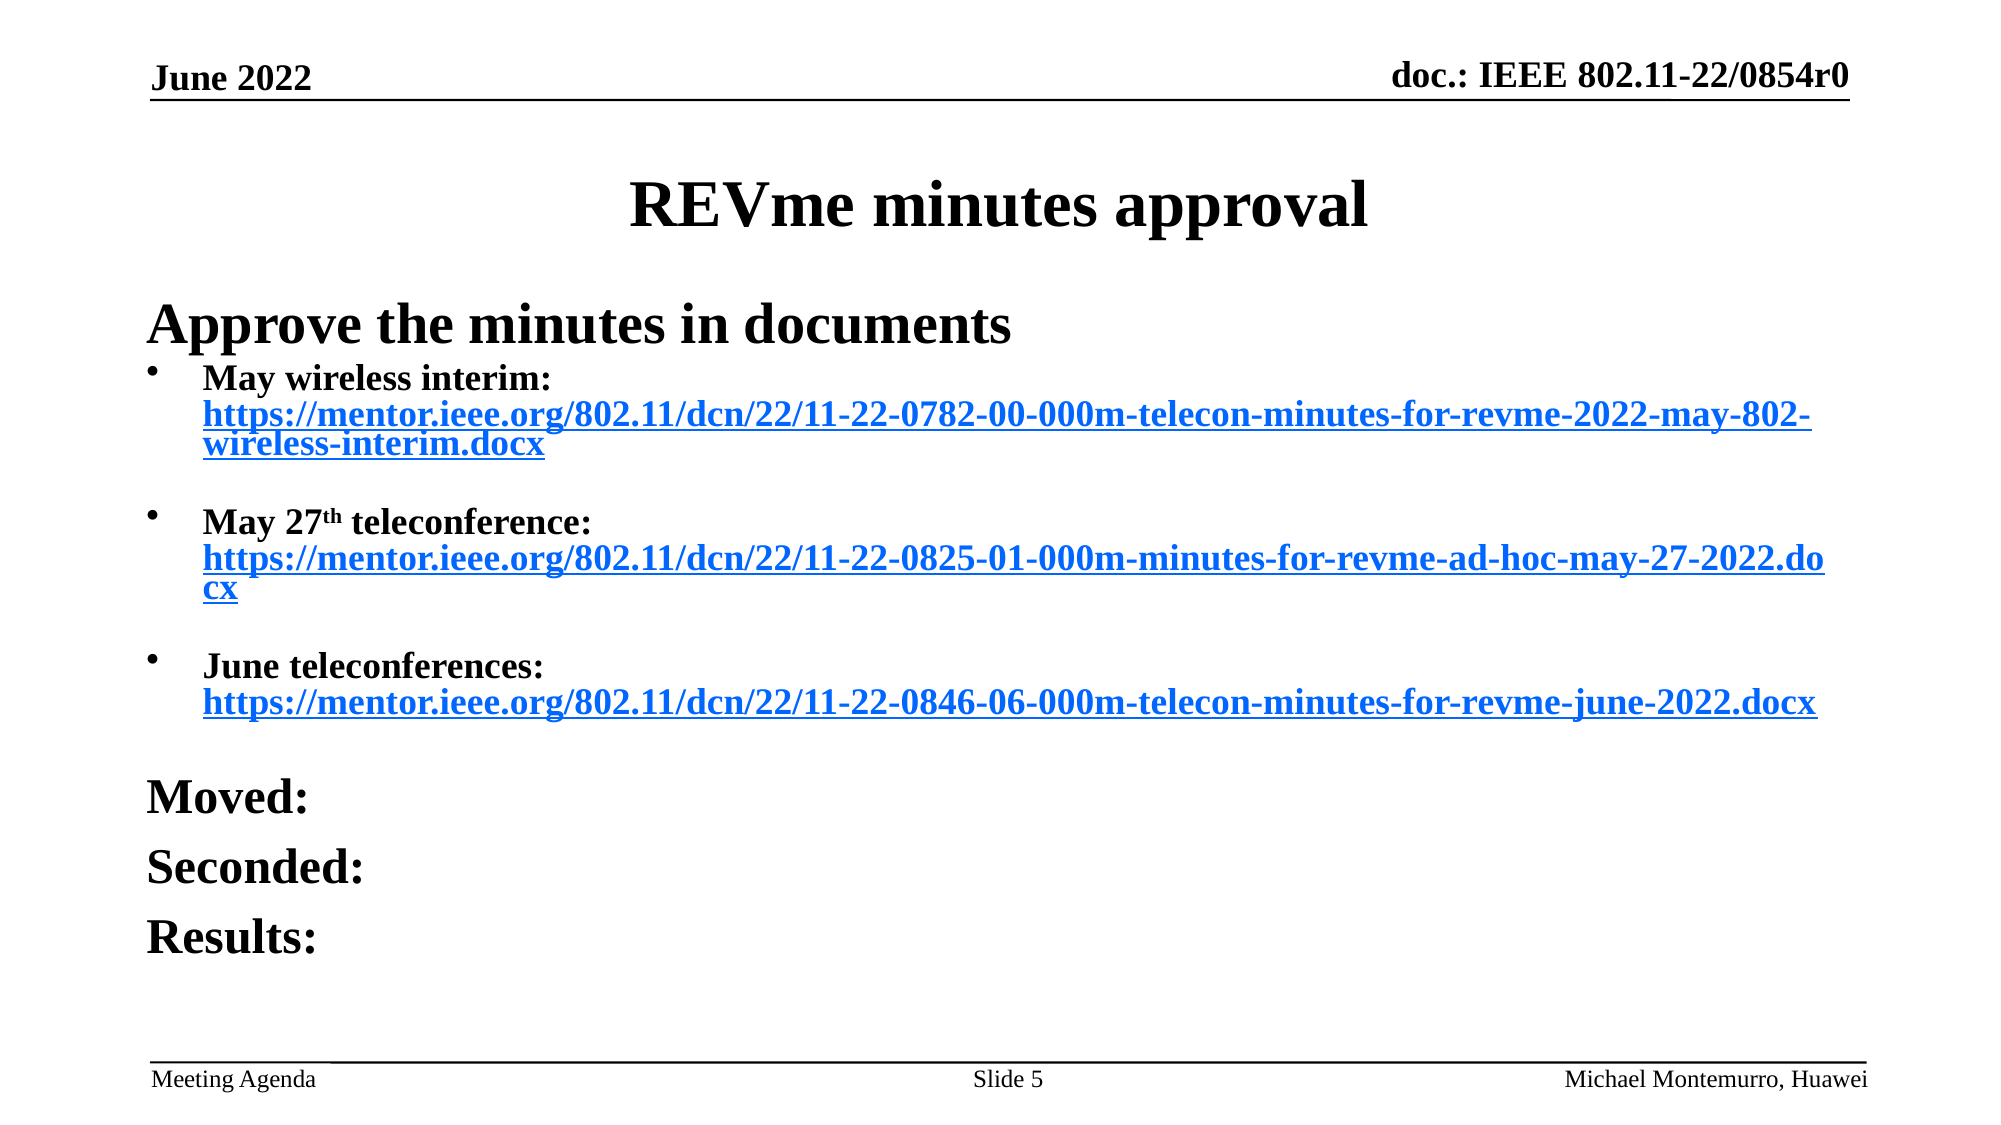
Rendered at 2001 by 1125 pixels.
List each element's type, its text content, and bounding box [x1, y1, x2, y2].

footer Michael Montemurro, Huawei [1266, 1061, 1869, 1093]
title REVme minutes approval [150, 112, 1850, 288]
list Approve the minutes in documents May wireless interim: https://mentor.ieee.org/802.11/dcn/22/11-22-0782-00-000m-telecon-minutes-for-revme-2022-may-802-wireless-interim.docx May 27th teleconference: https://mentor.ieee.org/802.11/dcn/22/11-22-0825-01-000m-minutes-for-revme-ad-hoc-may-27-2022.docx June teleconferences: https://mentor.ieee.org/802.11/dcn/22/11-22-0846-06-000m-telecon-minutes-for-revme-june-2022.docx Moved: Seconded: Results: [131, 290, 1850, 1063]
slide_number Slide 5 [972, 1061, 1045, 1093]
